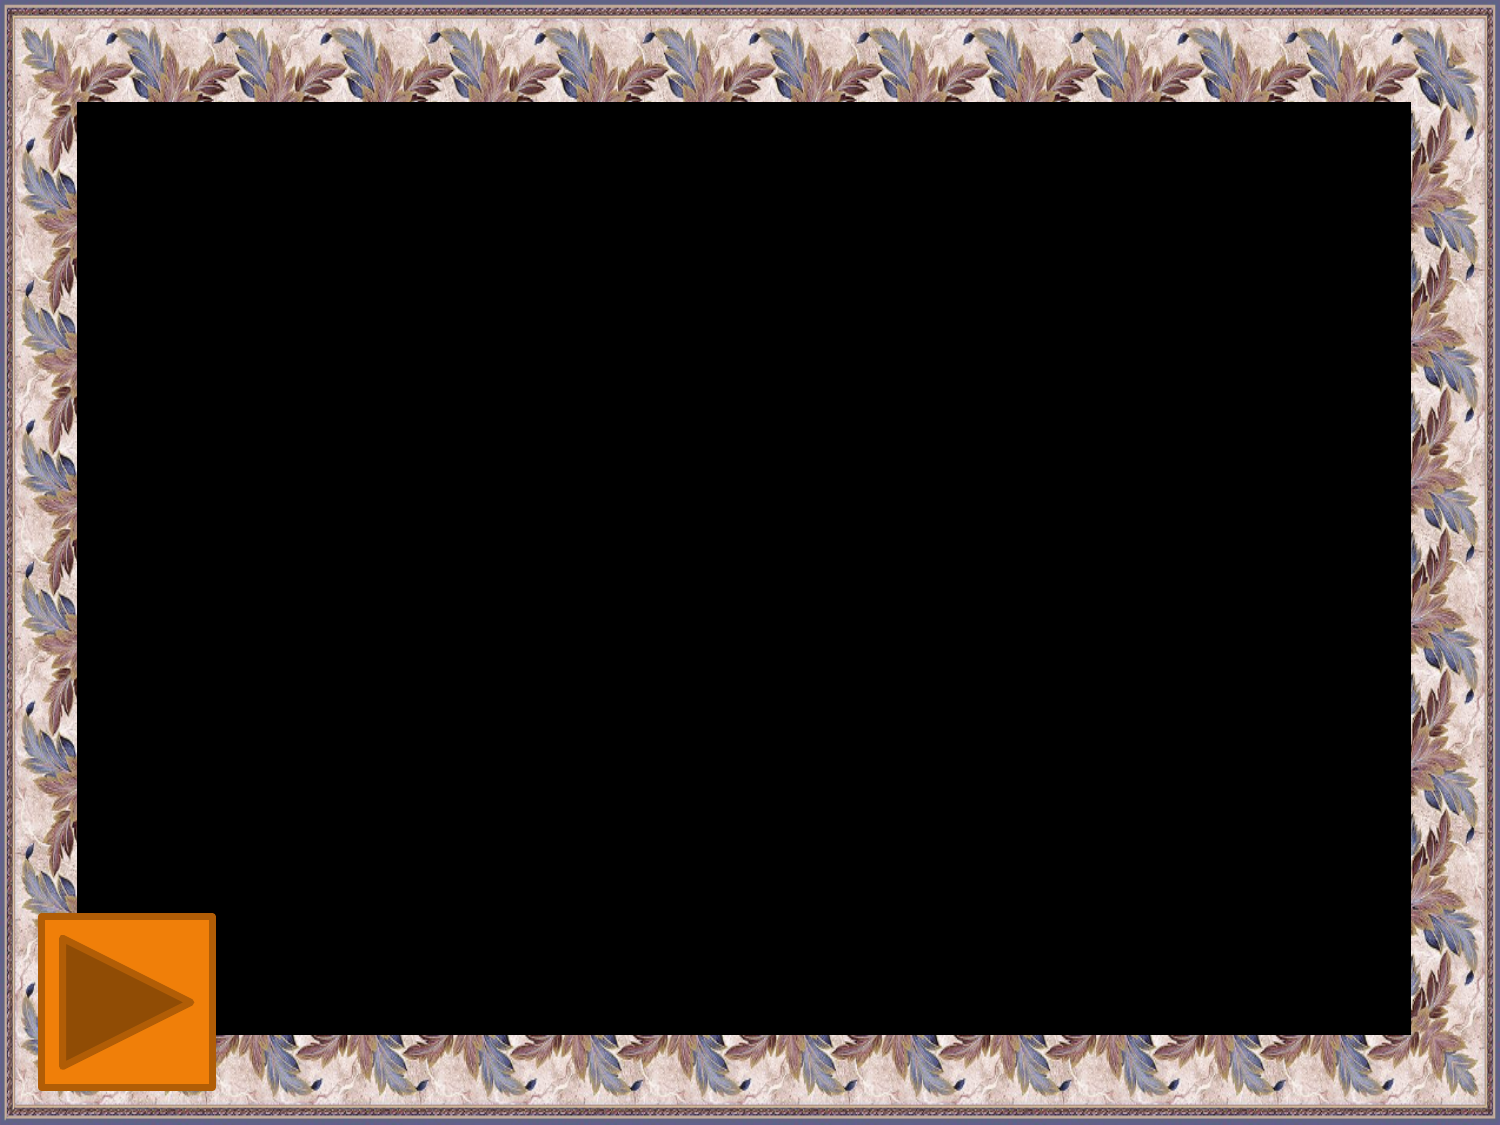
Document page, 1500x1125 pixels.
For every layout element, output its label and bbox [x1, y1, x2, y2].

text_box [76, 101, 1412, 1036]
picture [0, 0, 1500, 1125]
